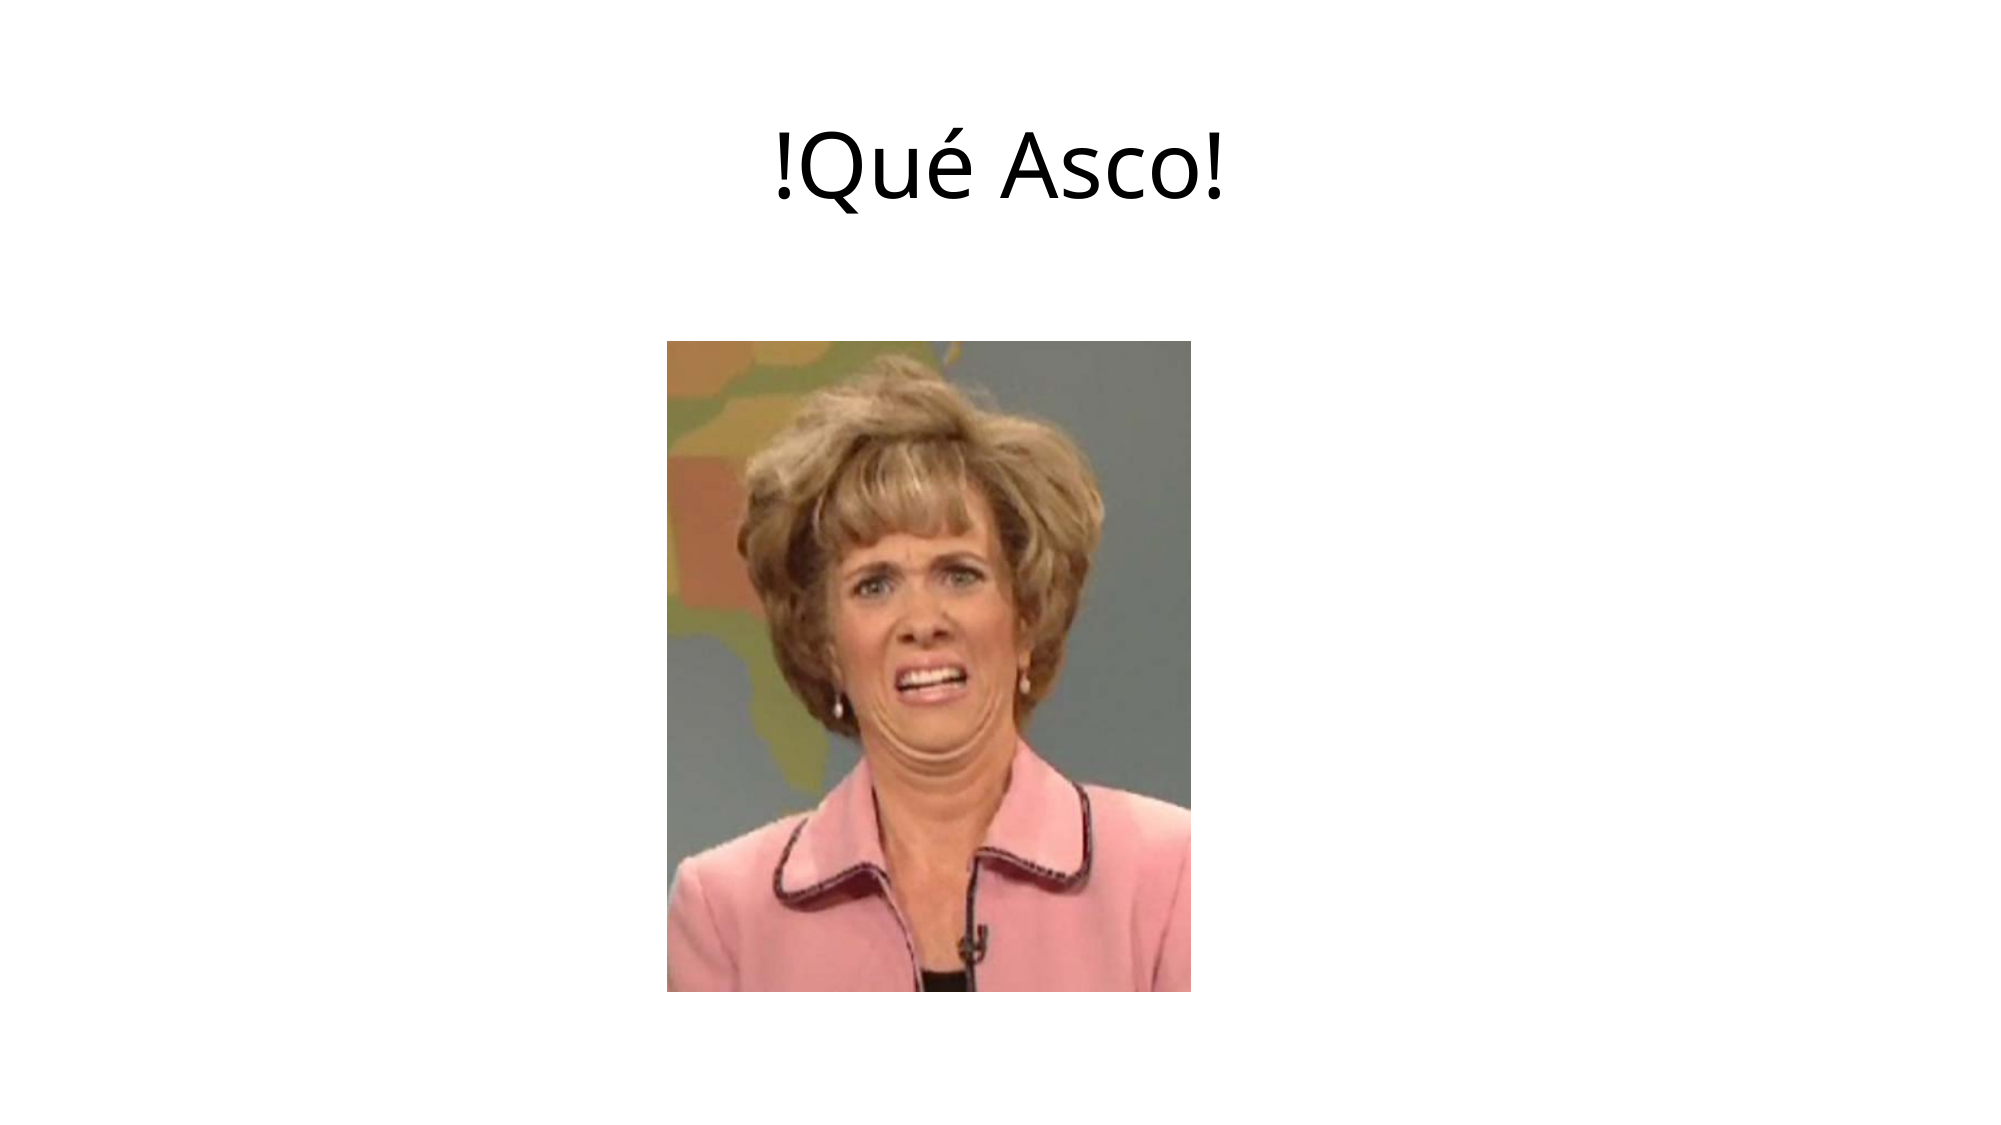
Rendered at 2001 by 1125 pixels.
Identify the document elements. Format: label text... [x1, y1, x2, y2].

picture [667, 341, 1191, 992]
title !Qué Asco! [137, 59, 1863, 278]
